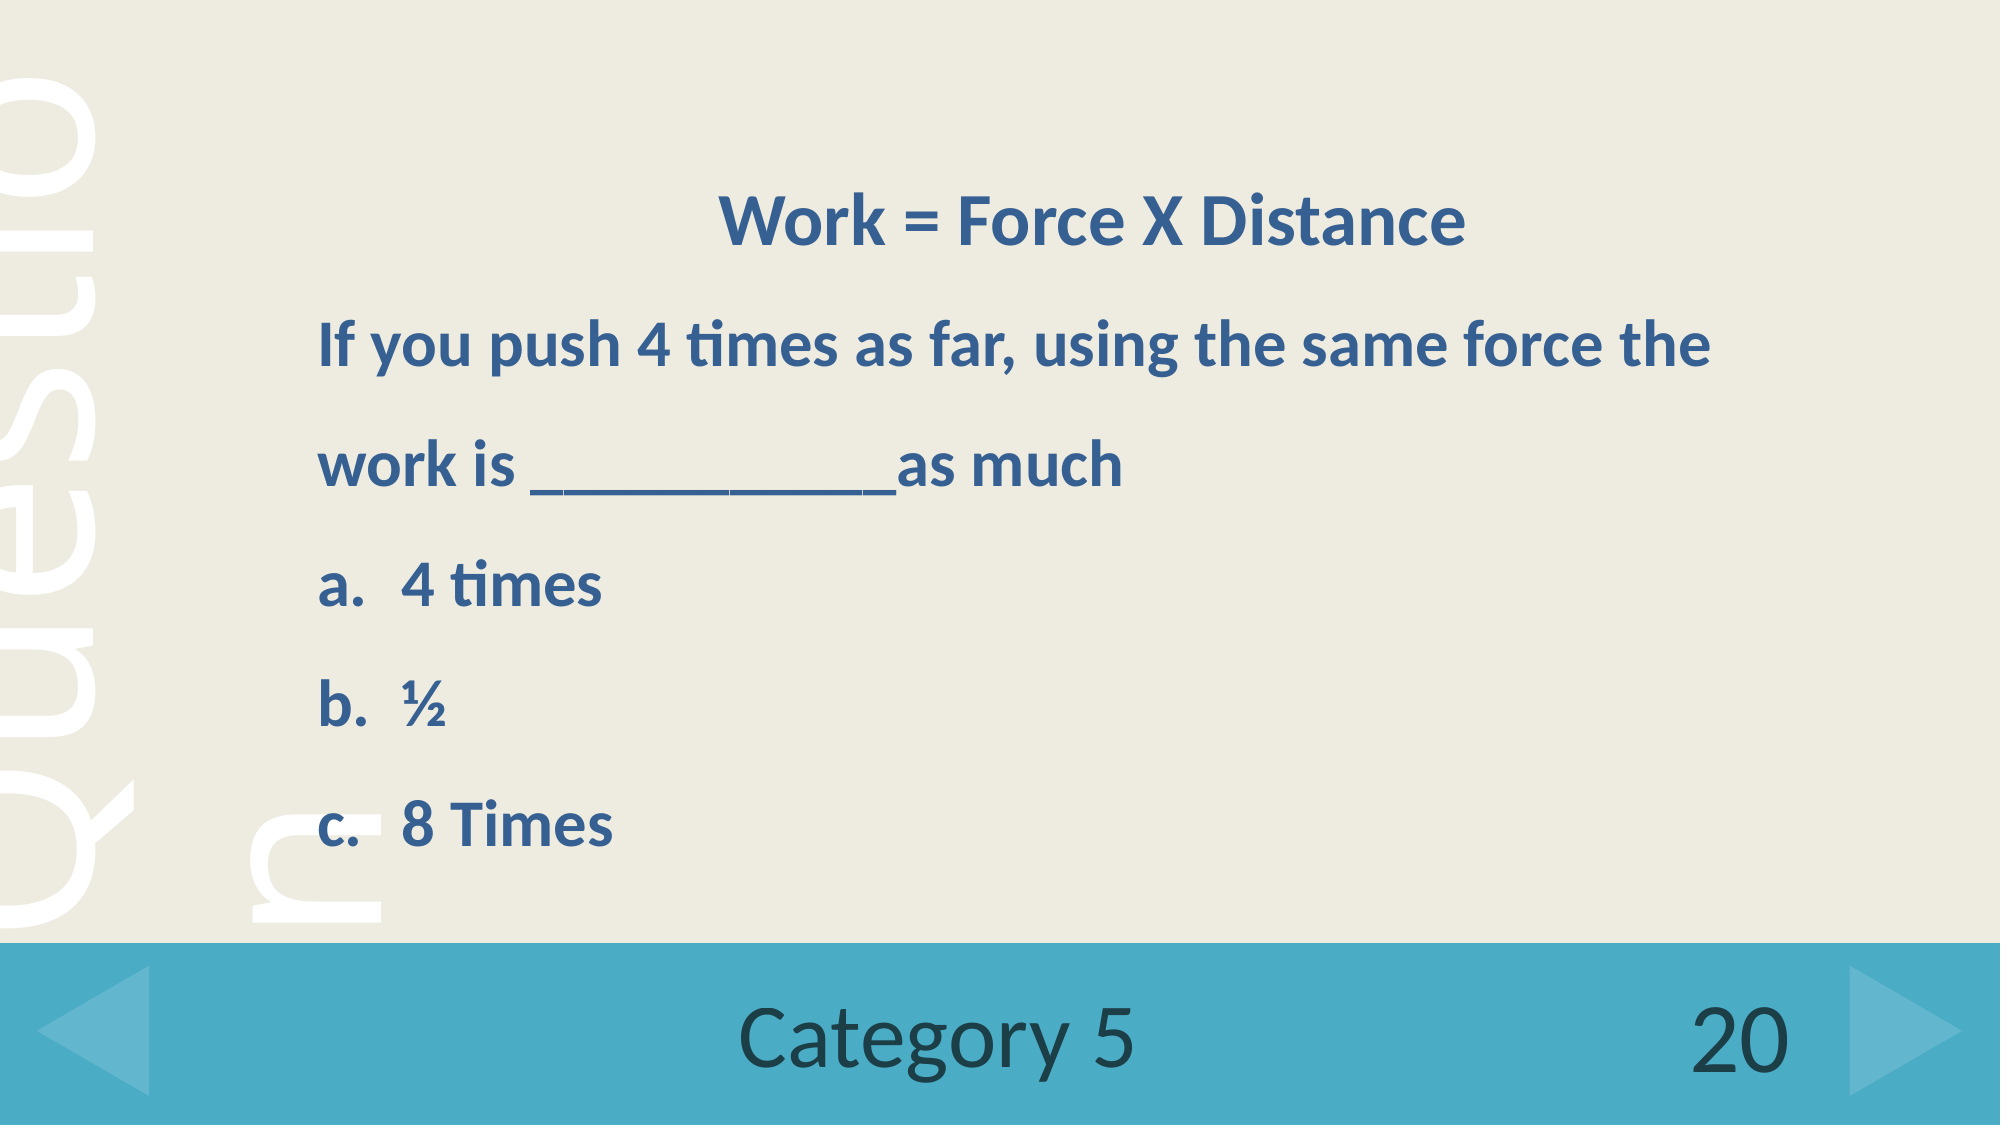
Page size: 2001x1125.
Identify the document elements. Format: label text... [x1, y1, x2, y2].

list Work = Force X Distance If you push 4 times as far, using the same force the work is ___________as much 4 times ½ 8 Times [302, 142, 1870, 843]
title Category 5 [38, 937, 1839, 1125]
